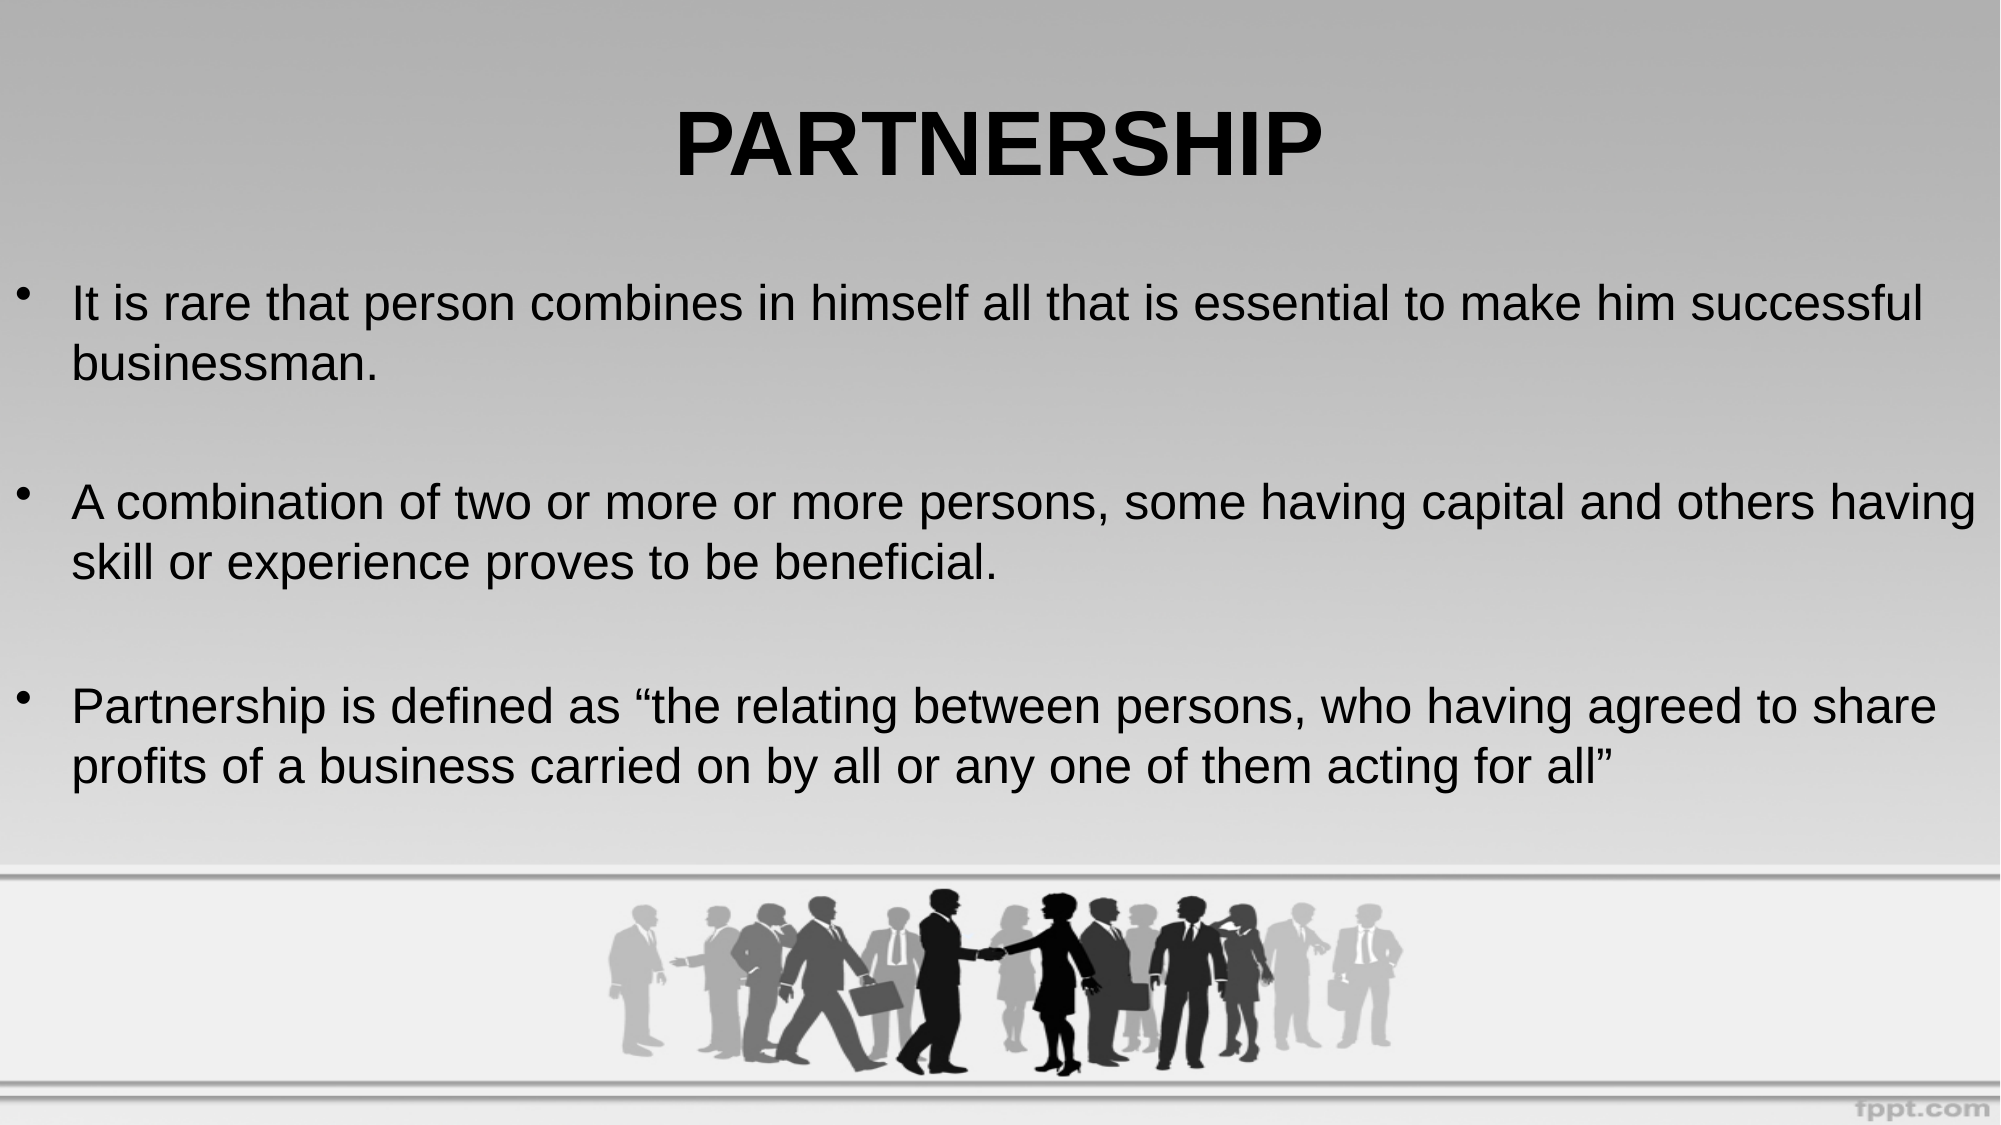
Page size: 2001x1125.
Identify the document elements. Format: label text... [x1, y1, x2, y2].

title PARTNERSHIP [99, 45, 1900, 233]
picture [0, 0, 2001, 1125]
list It is rare that person combines in himself all that is essential to make him successful businessman. A combination of two or more or more persons, some having capital and others having skill or experience proves to be beneficial. Partnership is defined as “the relating between persons, who having agreed to share profits of a business carried on by all or any one of them acting for all” [0, 262, 2000, 1005]
